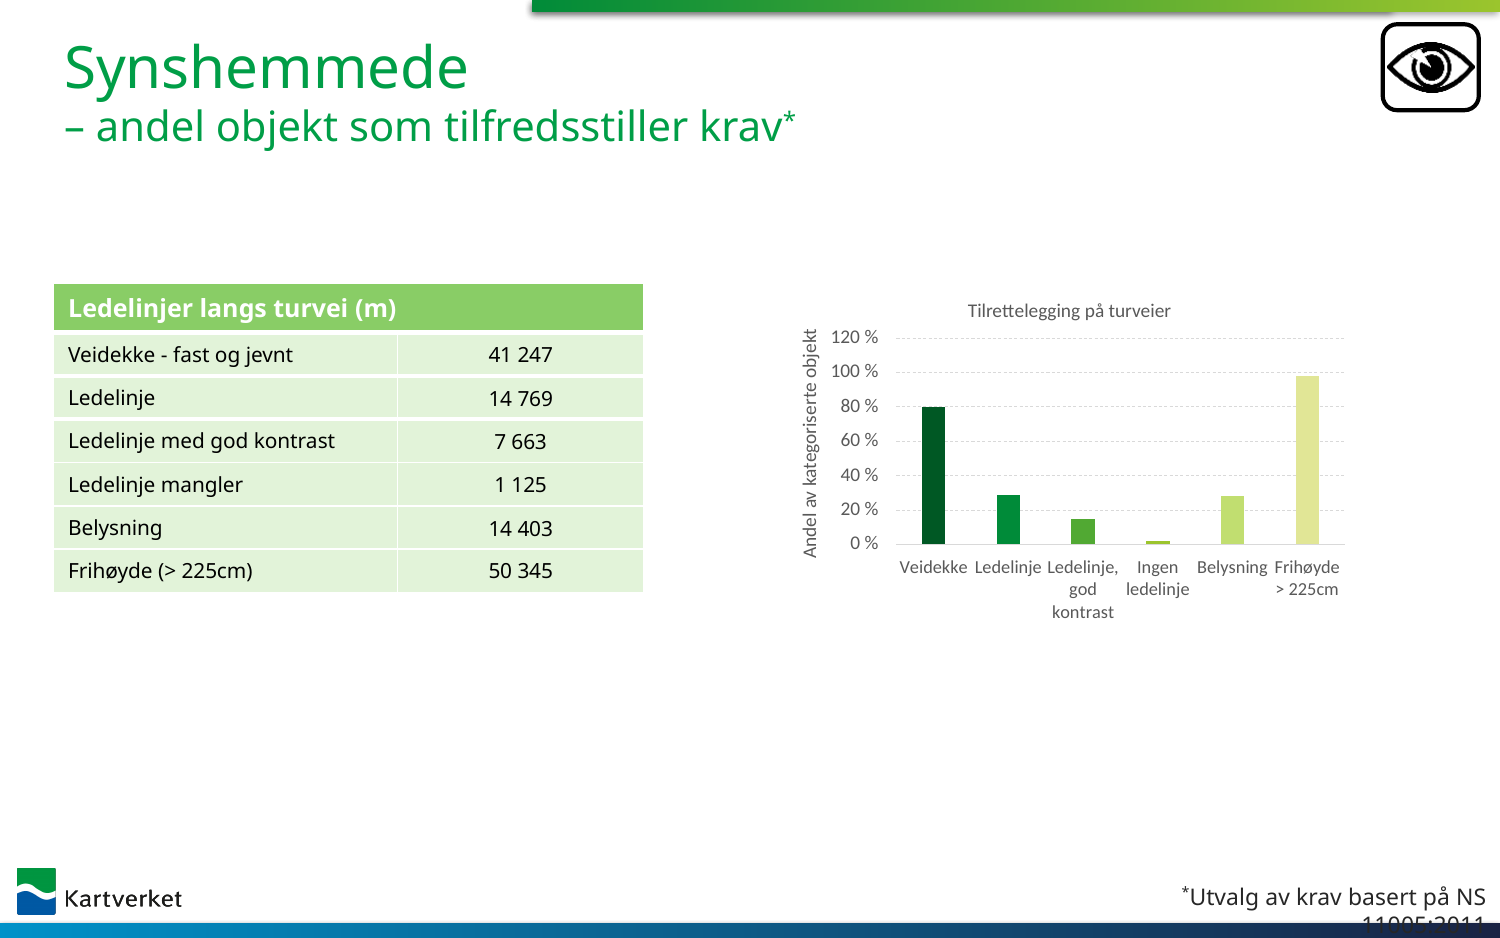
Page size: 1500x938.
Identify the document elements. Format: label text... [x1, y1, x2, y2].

table_cell Ledelinje [54, 378, 397, 417]
table_cell 41 247 [398, 335, 643, 374]
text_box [1382, 24, 1480, 111]
table_cell 7 663 [398, 421, 643, 462]
table_cell 1 125 [398, 463, 643, 505]
table_cell 50 345 [398, 550, 643, 592]
table_cell Belysning [54, 507, 397, 548]
table_cell Ledelinje mangler [54, 463, 397, 505]
table_cell 14 769 [398, 378, 643, 417]
table_cell Frihøyde (> 225cm) [54, 550, 397, 592]
text_box Synshemmede – andel objekt som tilfredsstiller krav* [49, 24, 1431, 158]
table_header Ledelinjer langs turvei (m) [54, 284, 643, 330]
text_box *Utvalg av krav basert på NS 11005:2011 [1068, 873, 1500, 938]
picture [791, 291, 1348, 630]
table_cell 14 403 [398, 507, 643, 548]
table_cell Veidekke - fast og jevnt [54, 335, 397, 374]
table_cell Ledelinje med god kontrast [54, 421, 397, 462]
